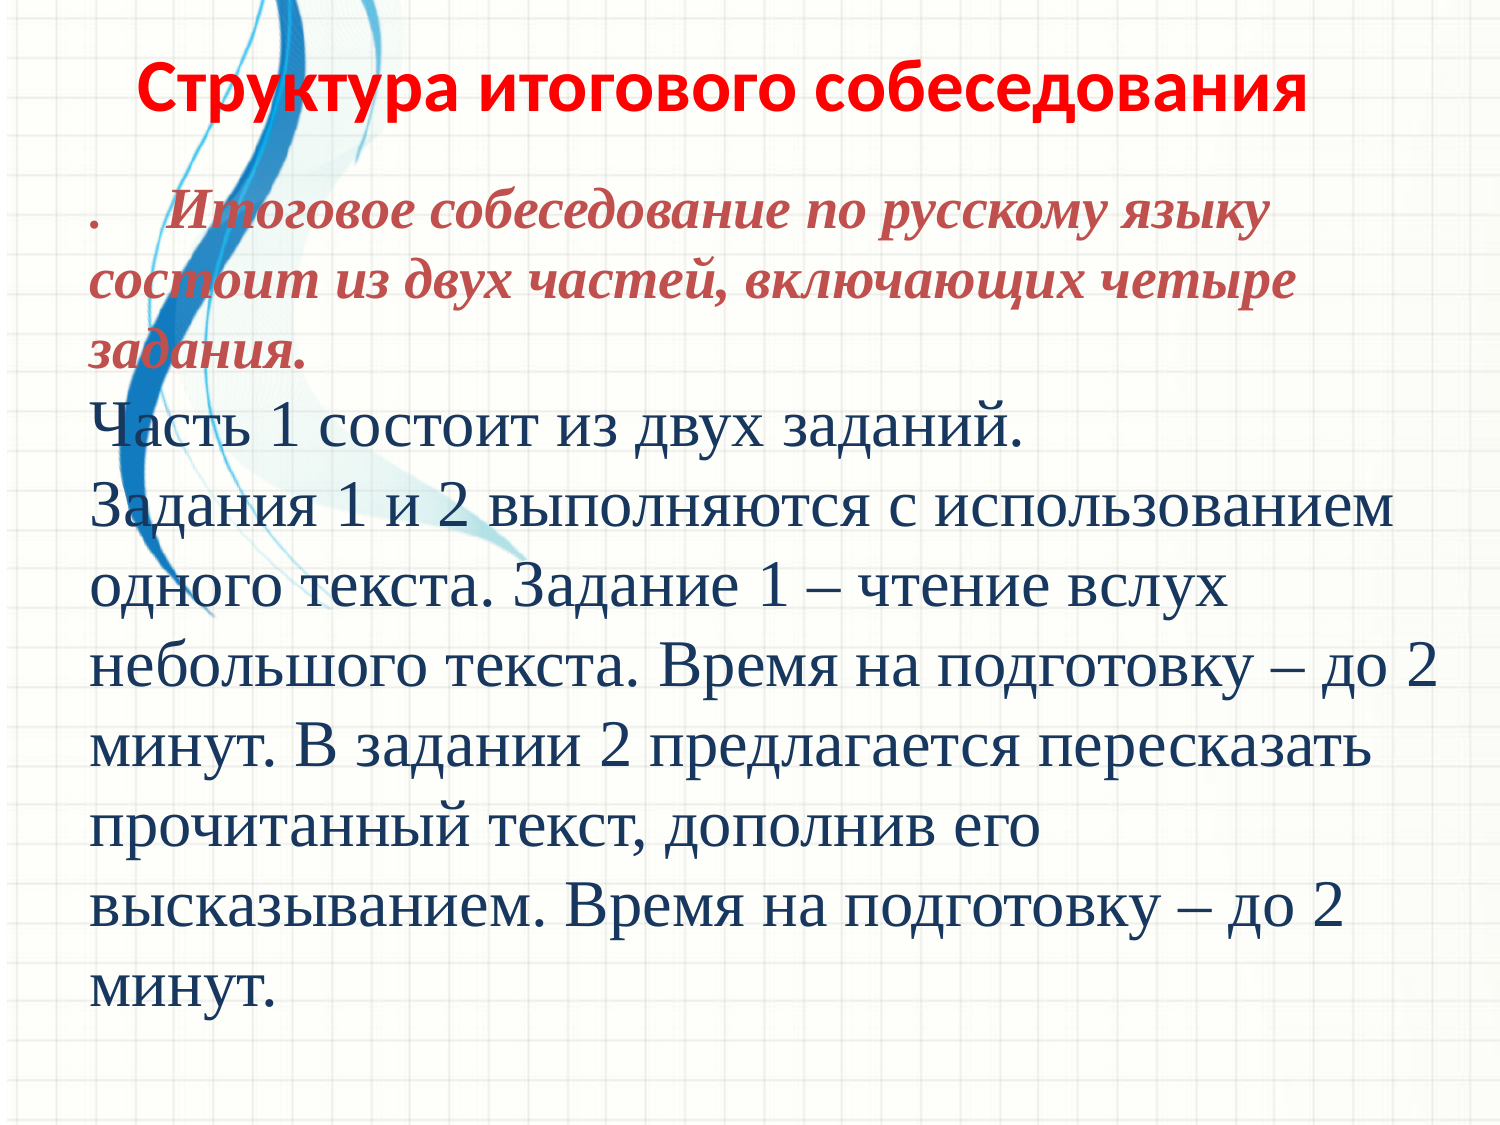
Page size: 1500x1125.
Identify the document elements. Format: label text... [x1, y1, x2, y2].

title Структура итогового собеседования [137, 36, 1362, 127]
text_box .  Итоговое собеседование по русскому языку состоит из двух частей, включающих четыре задания. Часть 1 состоит из двух заданий. Задания 1 и 2 выполняются с использованием одного текста. Задание 1 – чтение вслух небольшого текста. Время на подготовку – до 2 минут. В задании 2 предлагается пересказать прочитанный текст, дополнив его высказыванием. Время на подготовку – до 2 минут. [75, 162, 1463, 1027]
picture [0, 0, 1500, 1125]
